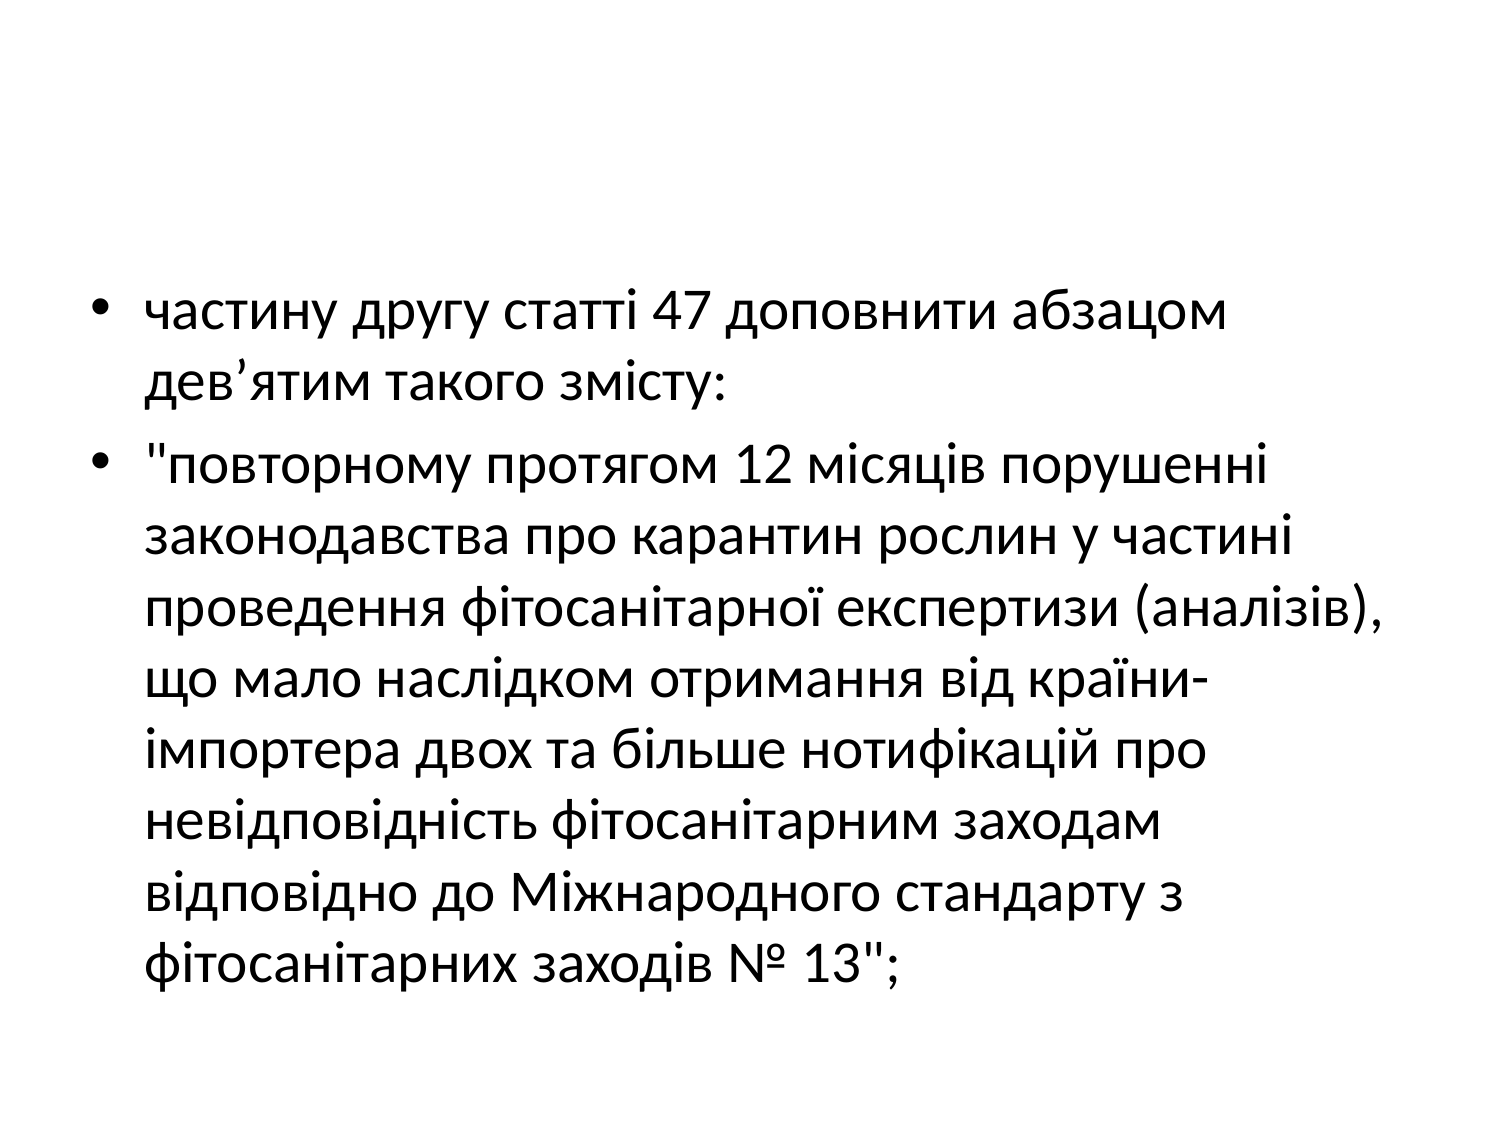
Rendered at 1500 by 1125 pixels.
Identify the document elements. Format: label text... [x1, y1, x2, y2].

list частину другу статті 47 доповнити абзацом дев’ятим такого змісту: "повторному протягом 12 місяців порушенні законодавства про карантин рослин у частині проведення фітосанітарної експертизи (аналізів), що мало наслідком отримання від країни-імпортера двох та більше нотифікацій про невідповідність фітосанітарним заходам відповідно до Міжнародного стандарту з фітосанітарних заходів № 13"; [75, 262, 1425, 1005]
